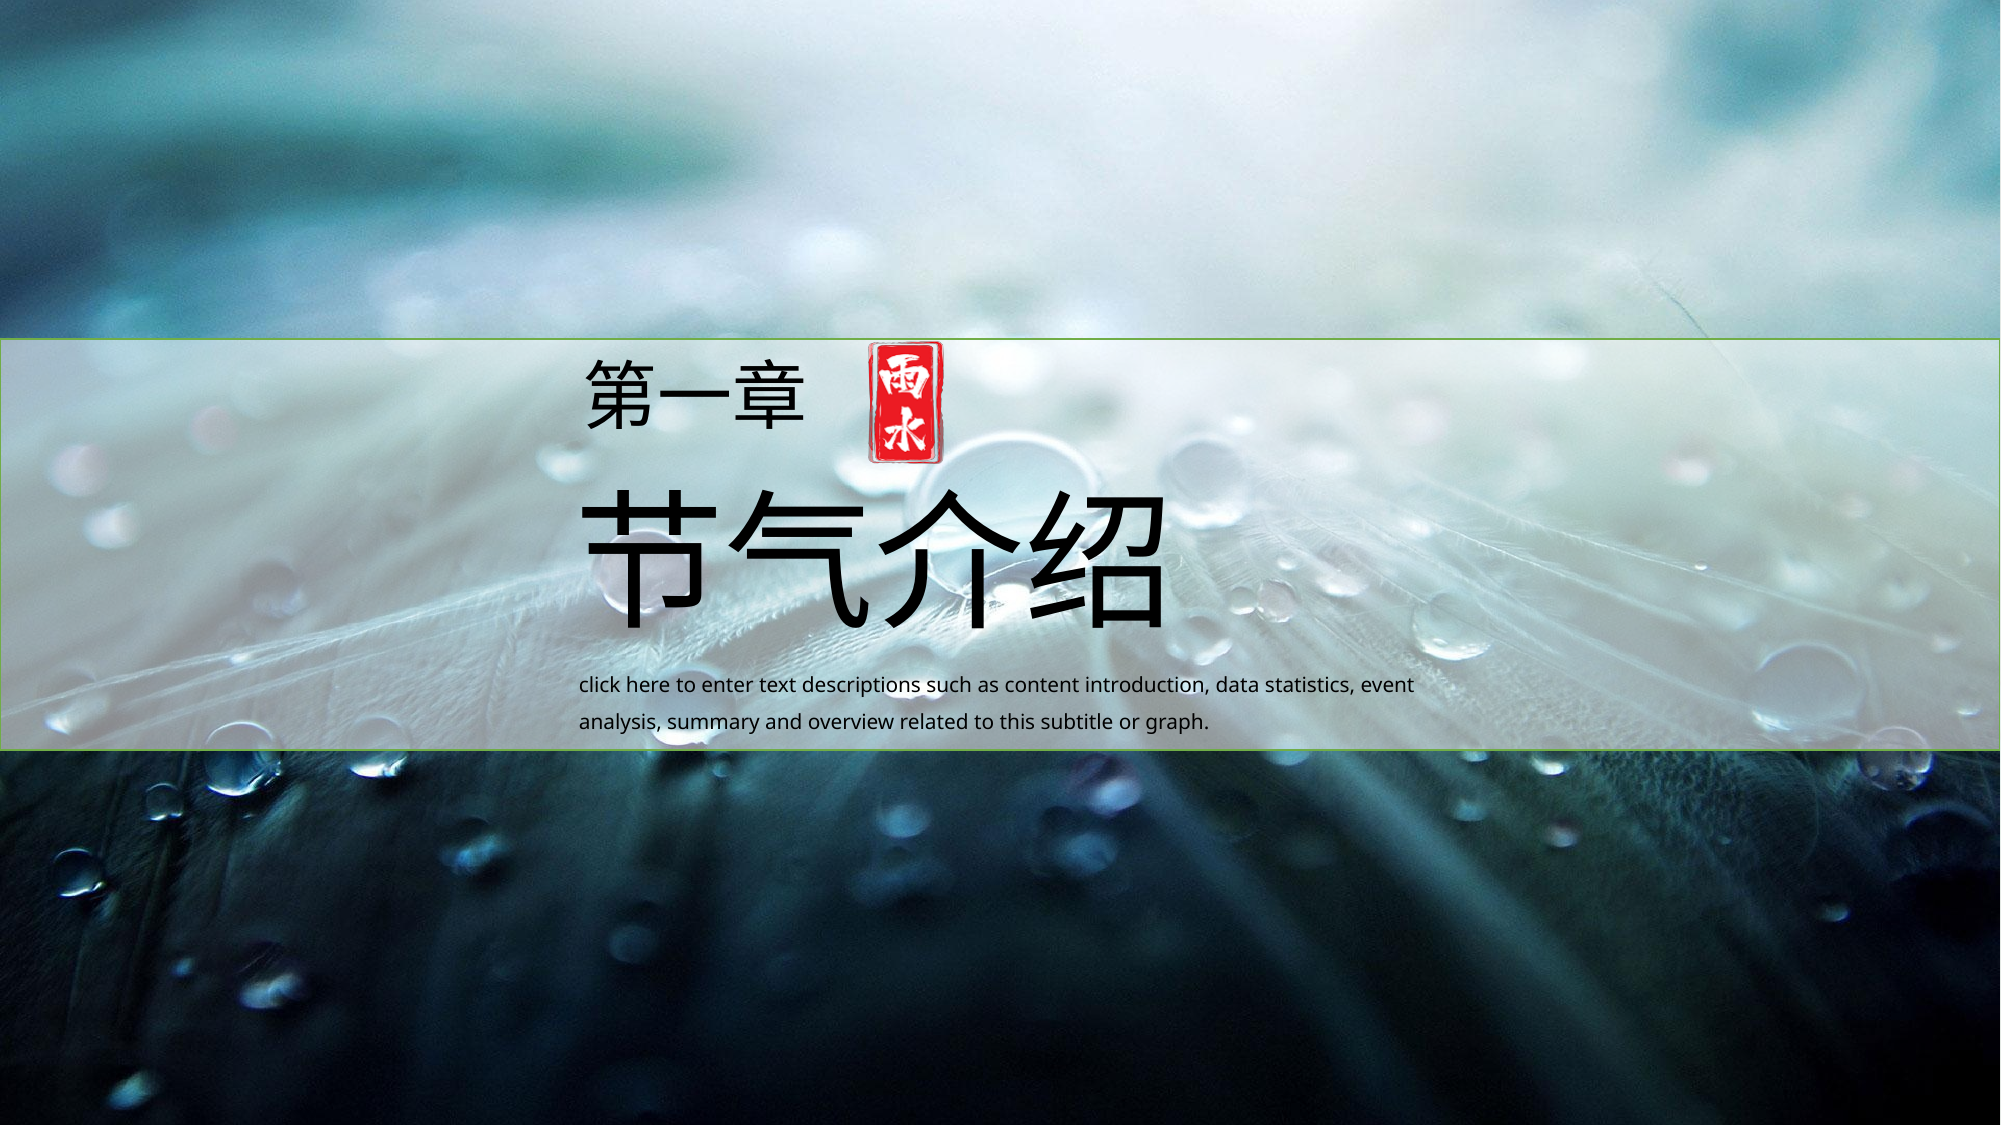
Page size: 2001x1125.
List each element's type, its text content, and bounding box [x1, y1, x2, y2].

picture [868, 341, 944, 464]
text_box 第一章 [567, 341, 823, 446]
text_box [0, 338, 2000, 751]
text_box click here to enter text descriptions such as content introduction, data statistics, event analysis, summary and overview related to this subtitle or graph. [564, 651, 1461, 742]
text_box 节气介绍 [559, 458, 1472, 654]
picture [0, 0, 2001, 1125]
